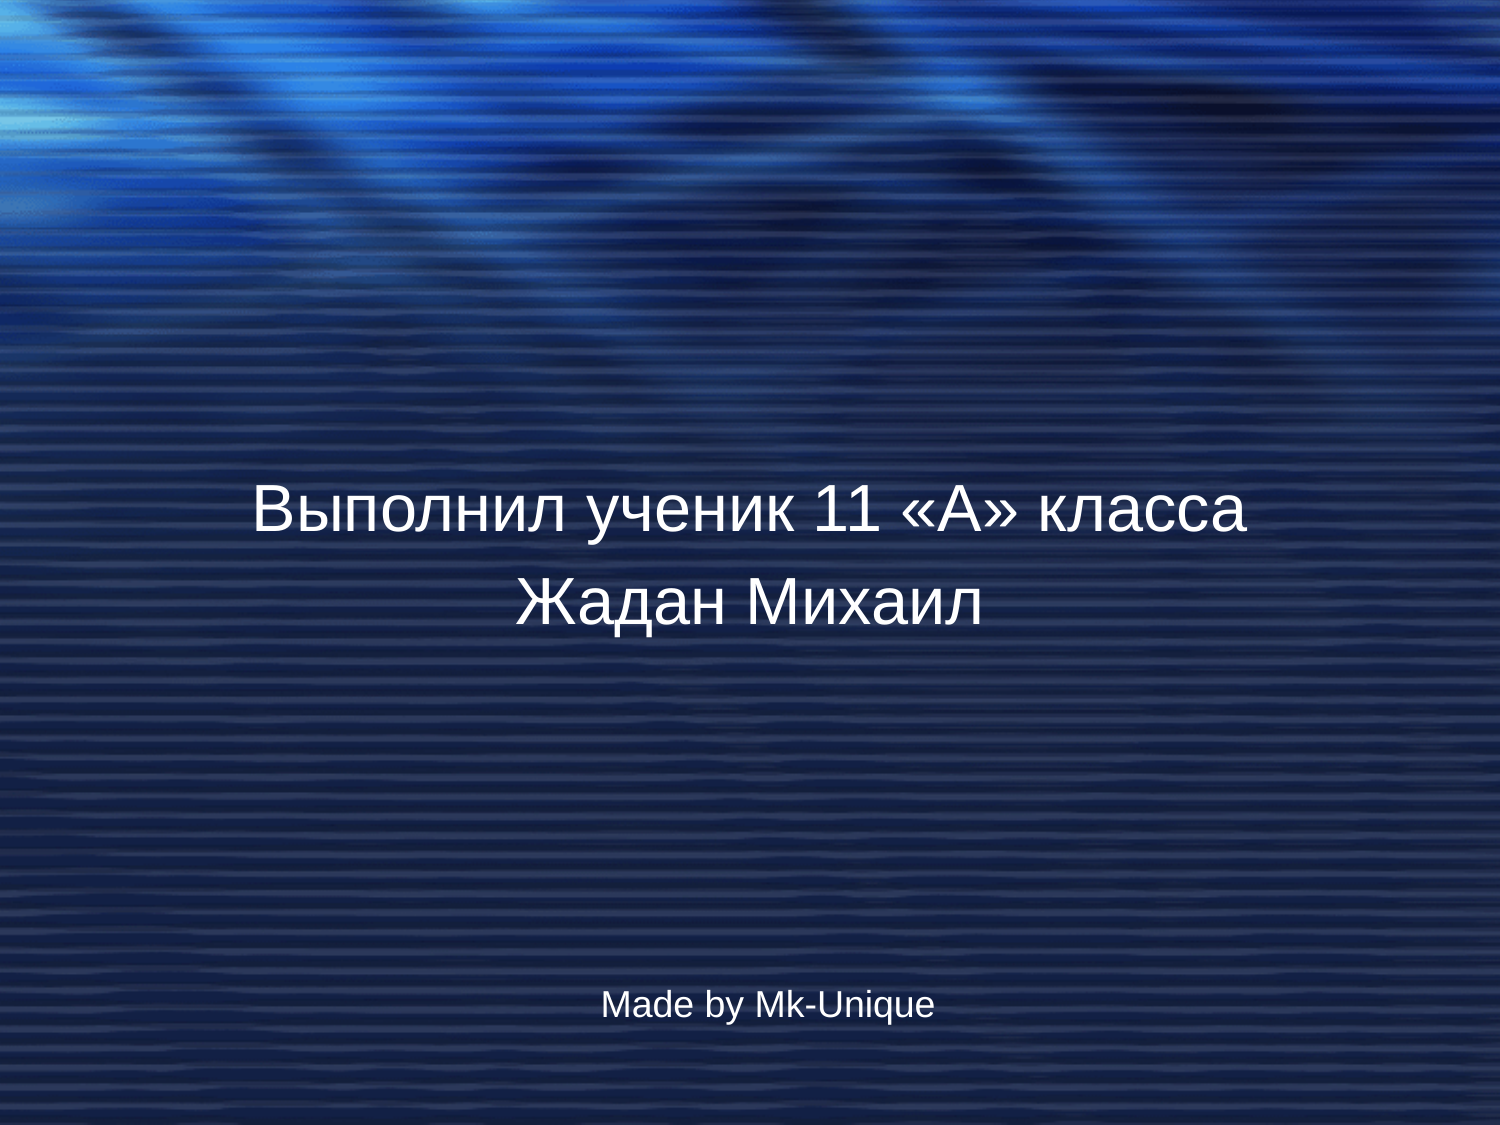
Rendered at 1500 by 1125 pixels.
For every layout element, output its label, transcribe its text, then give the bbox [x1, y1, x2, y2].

picture [0, 0, 1500, 1125]
list Выполнил ученик 11 «А» класса Жадан Михаил [74, 456, 1426, 691]
text_box Made by Mk-Unique [585, 972, 1055, 1033]
